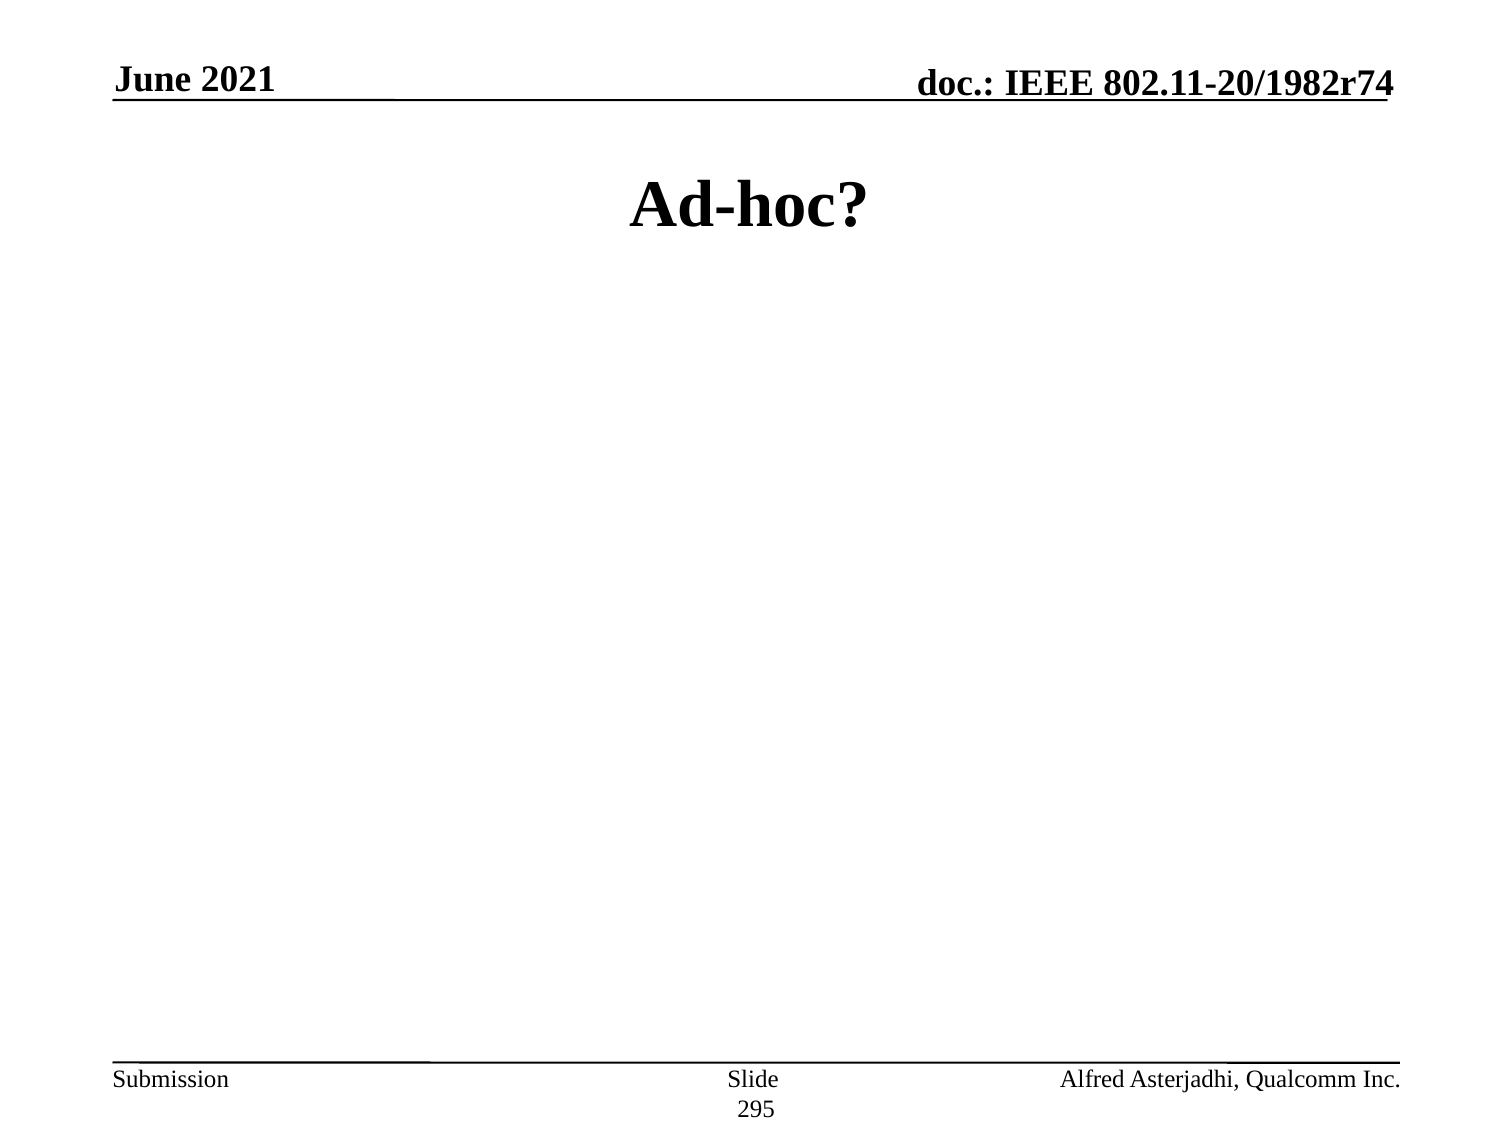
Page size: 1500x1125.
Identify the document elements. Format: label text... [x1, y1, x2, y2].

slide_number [114, 54, 423, 100]
title Ad-hoc? [112, 112, 1388, 288]
slide_number Slide 295 [712, 1061, 800, 1123]
footer Alfred Asterjadhi, Qualcomm Inc. [878, 1061, 1402, 1093]
